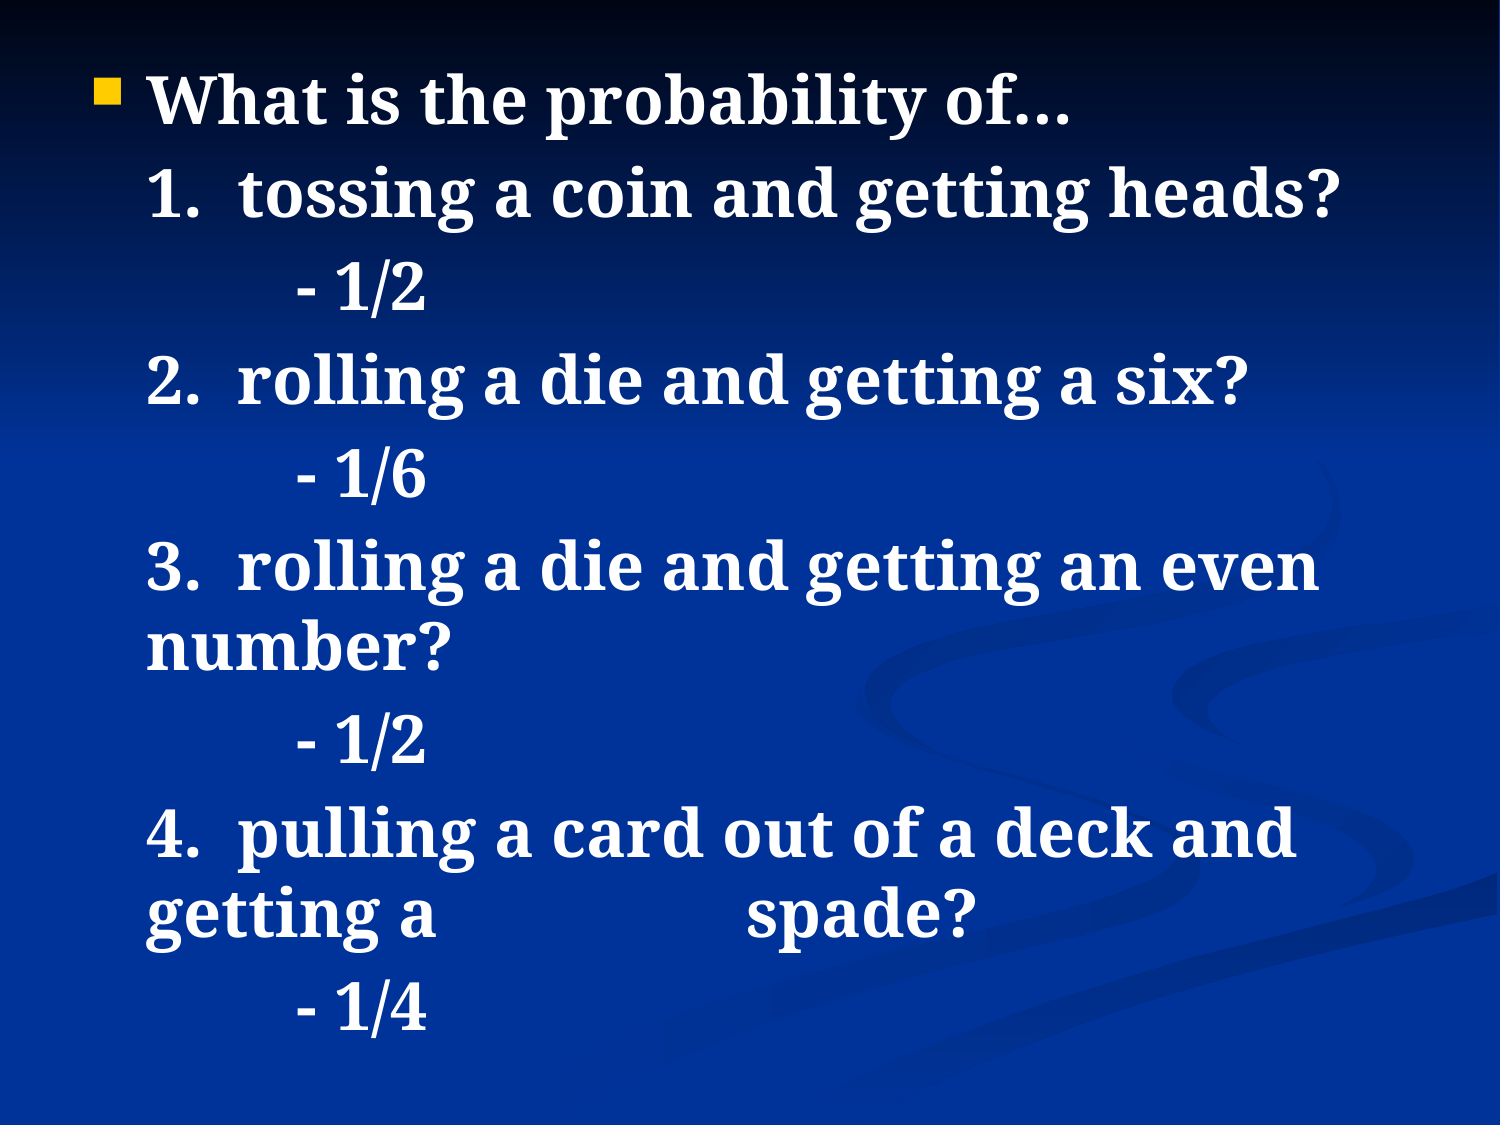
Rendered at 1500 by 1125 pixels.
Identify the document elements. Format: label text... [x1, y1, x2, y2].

list What is the probability of… 1. tossing a coin and getting heads? - 1/2 2. rolling a die and getting a six? - 1/6 3. rolling a die and getting an even number? - 1/2 4. pulling a card out of a deck and getting a spade? - 1/4 [74, 49, 1426, 1006]
